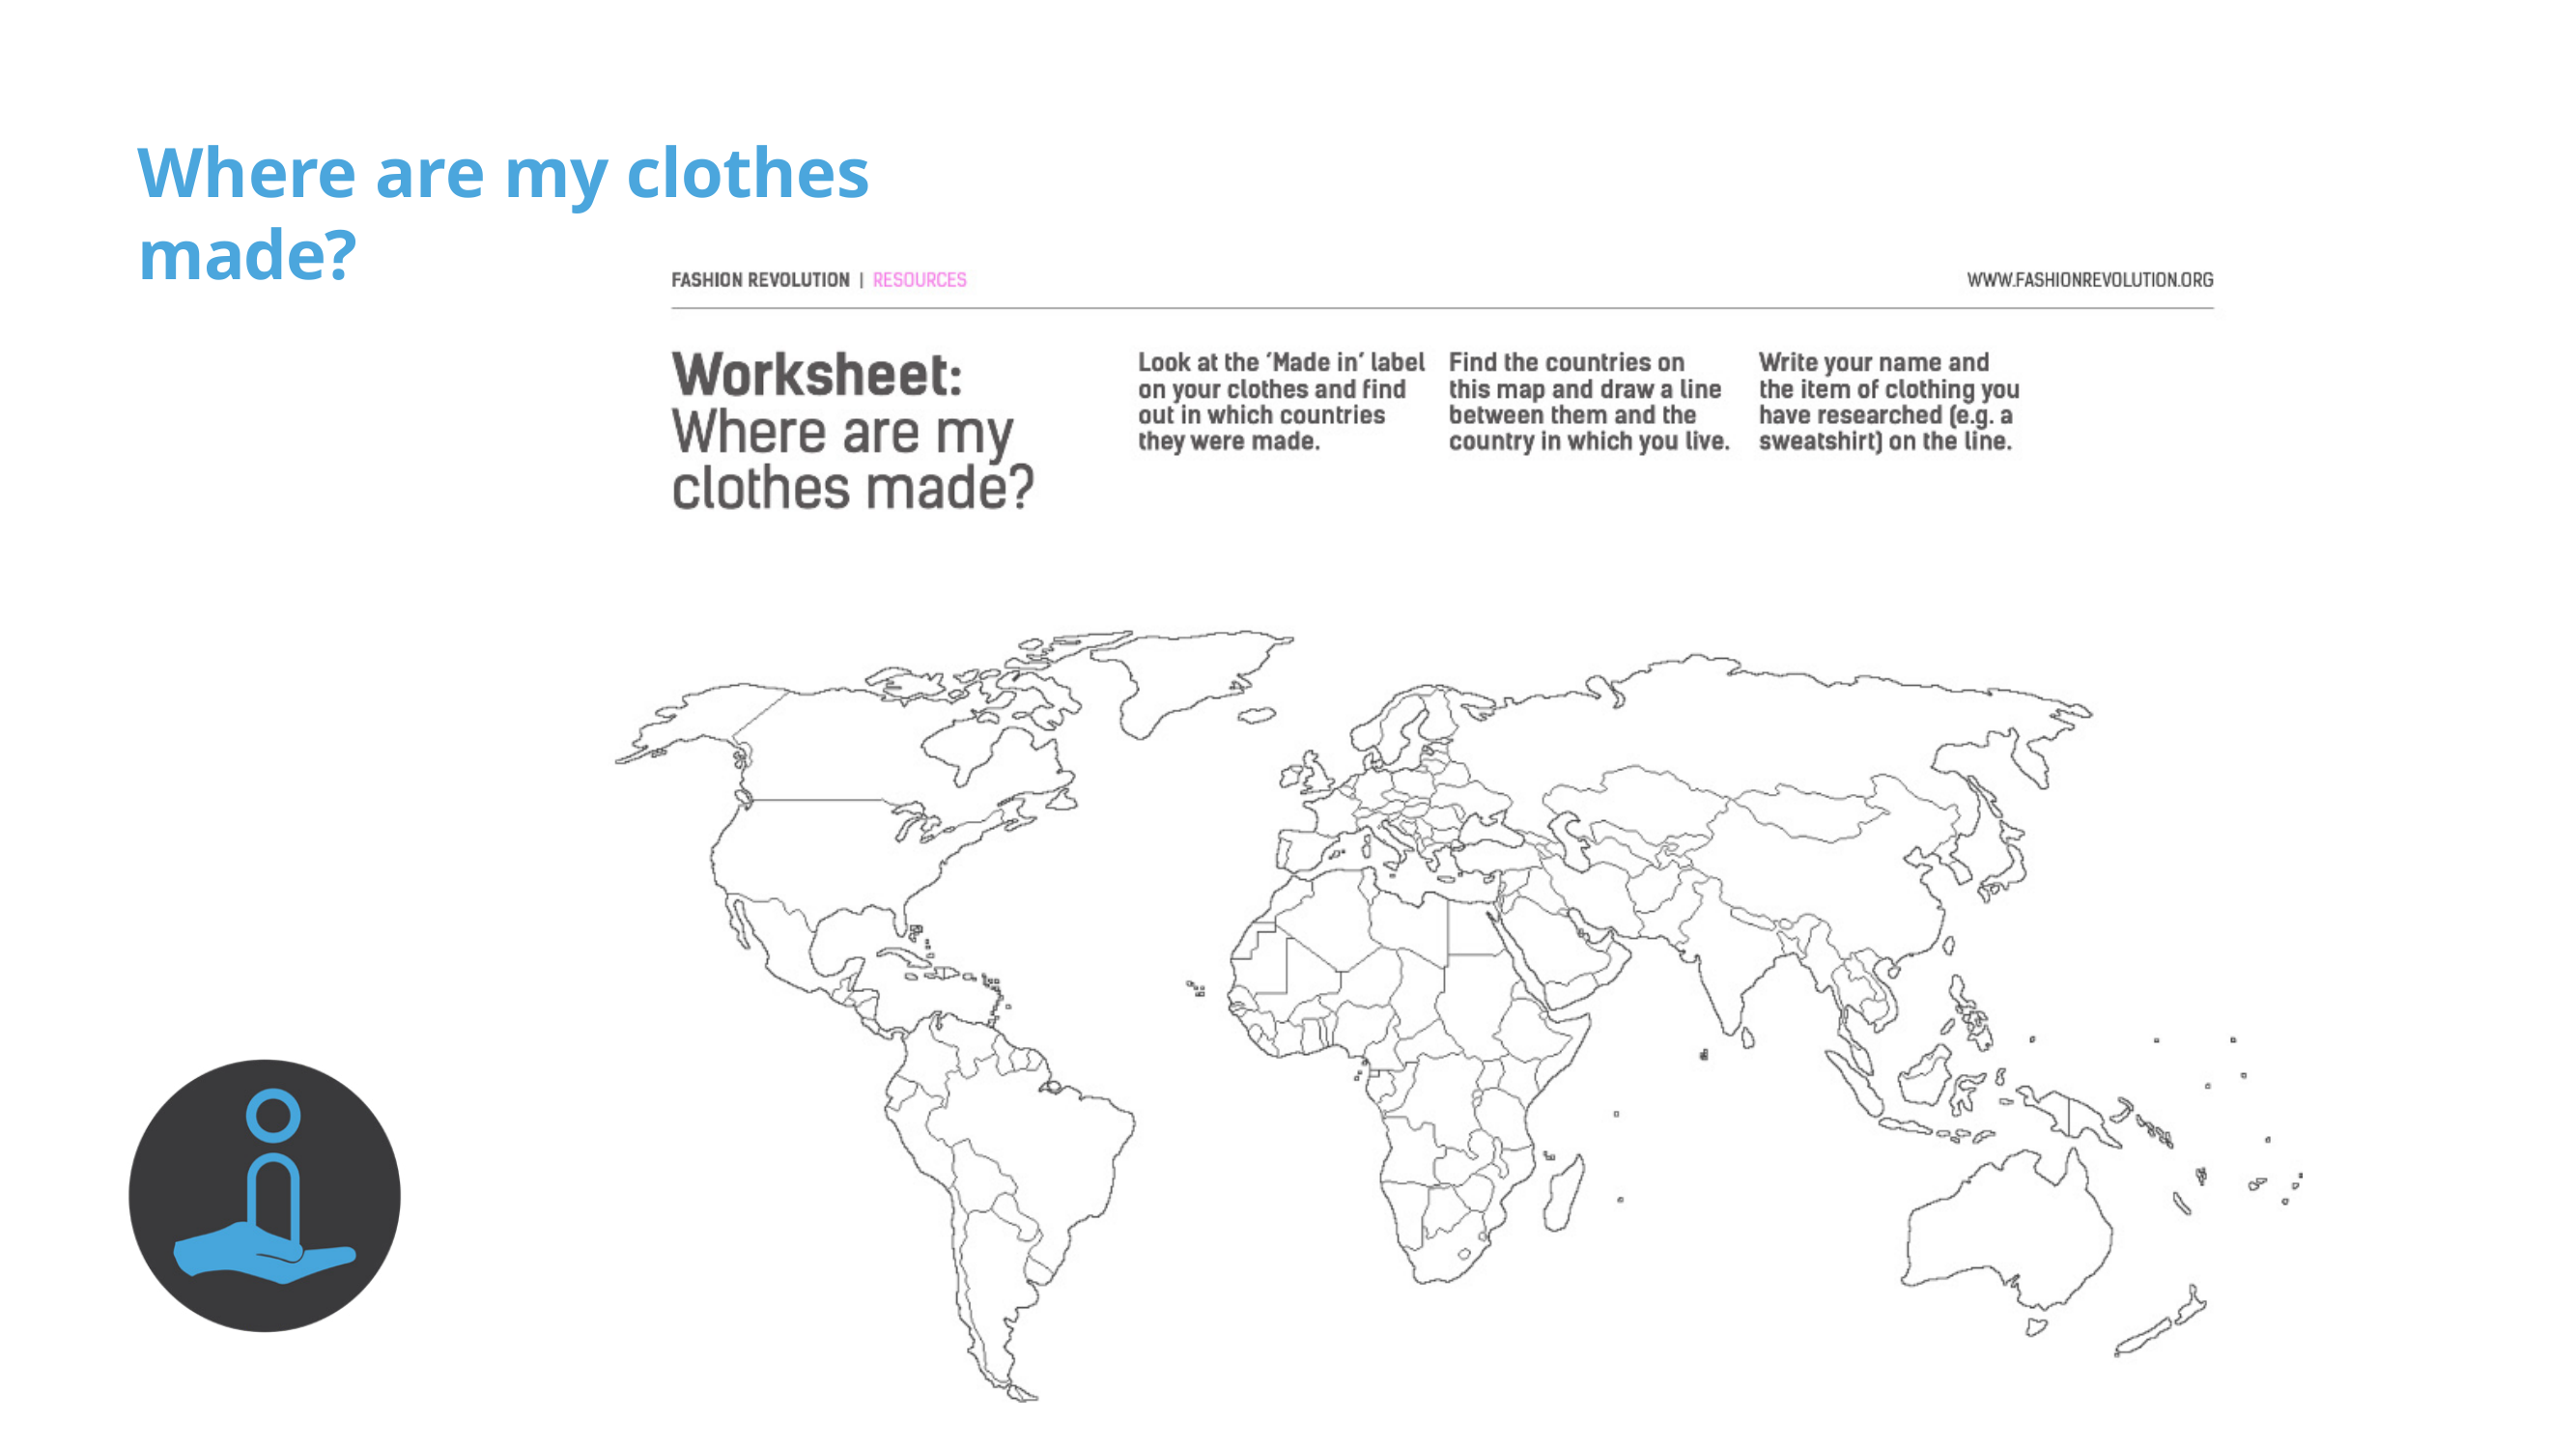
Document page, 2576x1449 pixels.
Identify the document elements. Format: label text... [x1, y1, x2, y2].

picture [99, 1034, 423, 1357]
picture [608, 270, 2303, 1403]
title Where are my clothes made? [135, 127, 1044, 371]
